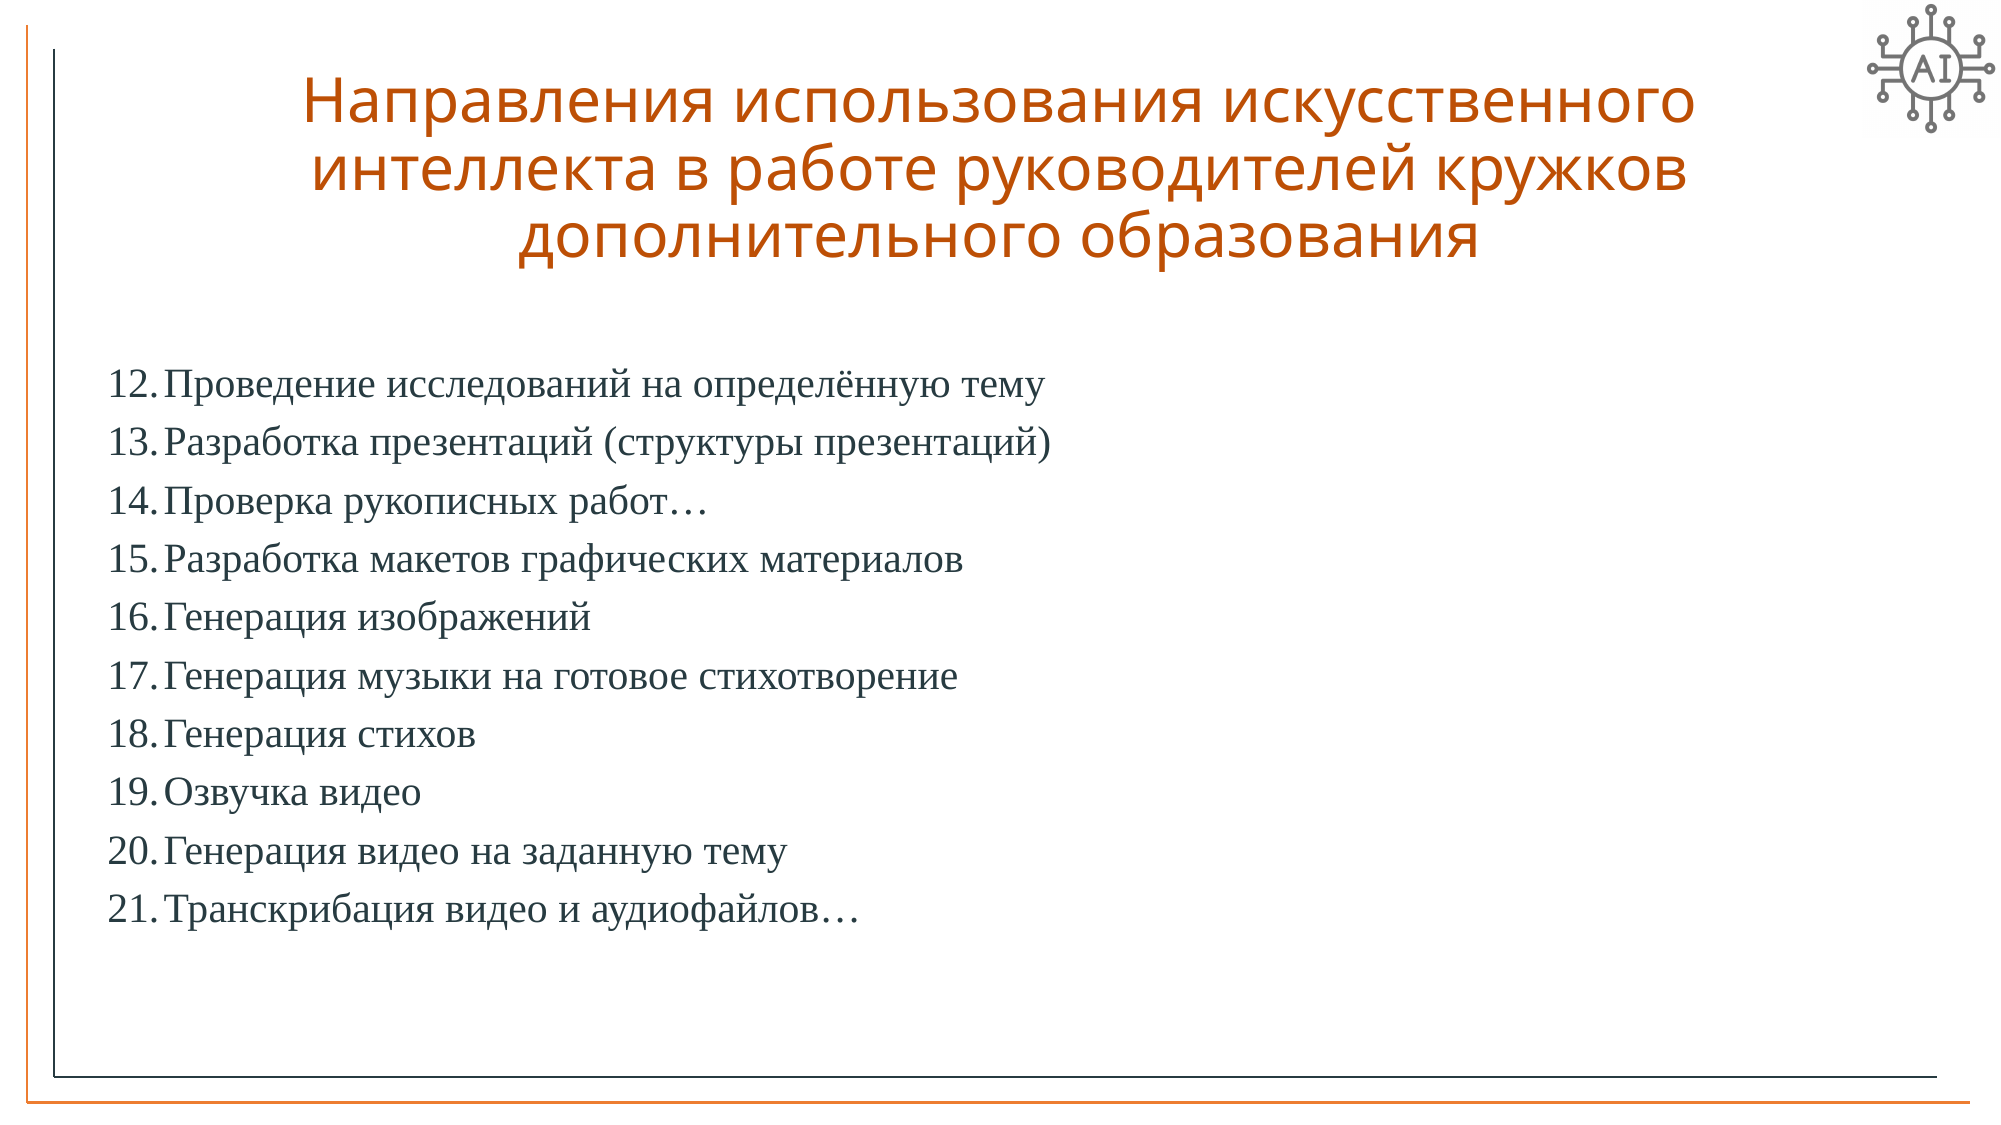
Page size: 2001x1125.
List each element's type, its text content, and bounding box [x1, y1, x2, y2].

text_box Проведение исследований на определённую тему Разработка презентаций (структуры презентаций) Проверка рукописных работ… Разработка макетов графических материалов Генерация изображений Генерация музыки на готовое стихотворение Генерация стихов Озвучка видео Генерация видео на заданную тему Транскрибация видео и аудиофайлов… [92, 340, 1954, 1087]
picture [1862, 0, 2000, 138]
title Направления использования искусственного интеллекта в работе руководителей кружков дополнительного образования [137, 61, 1863, 279]
